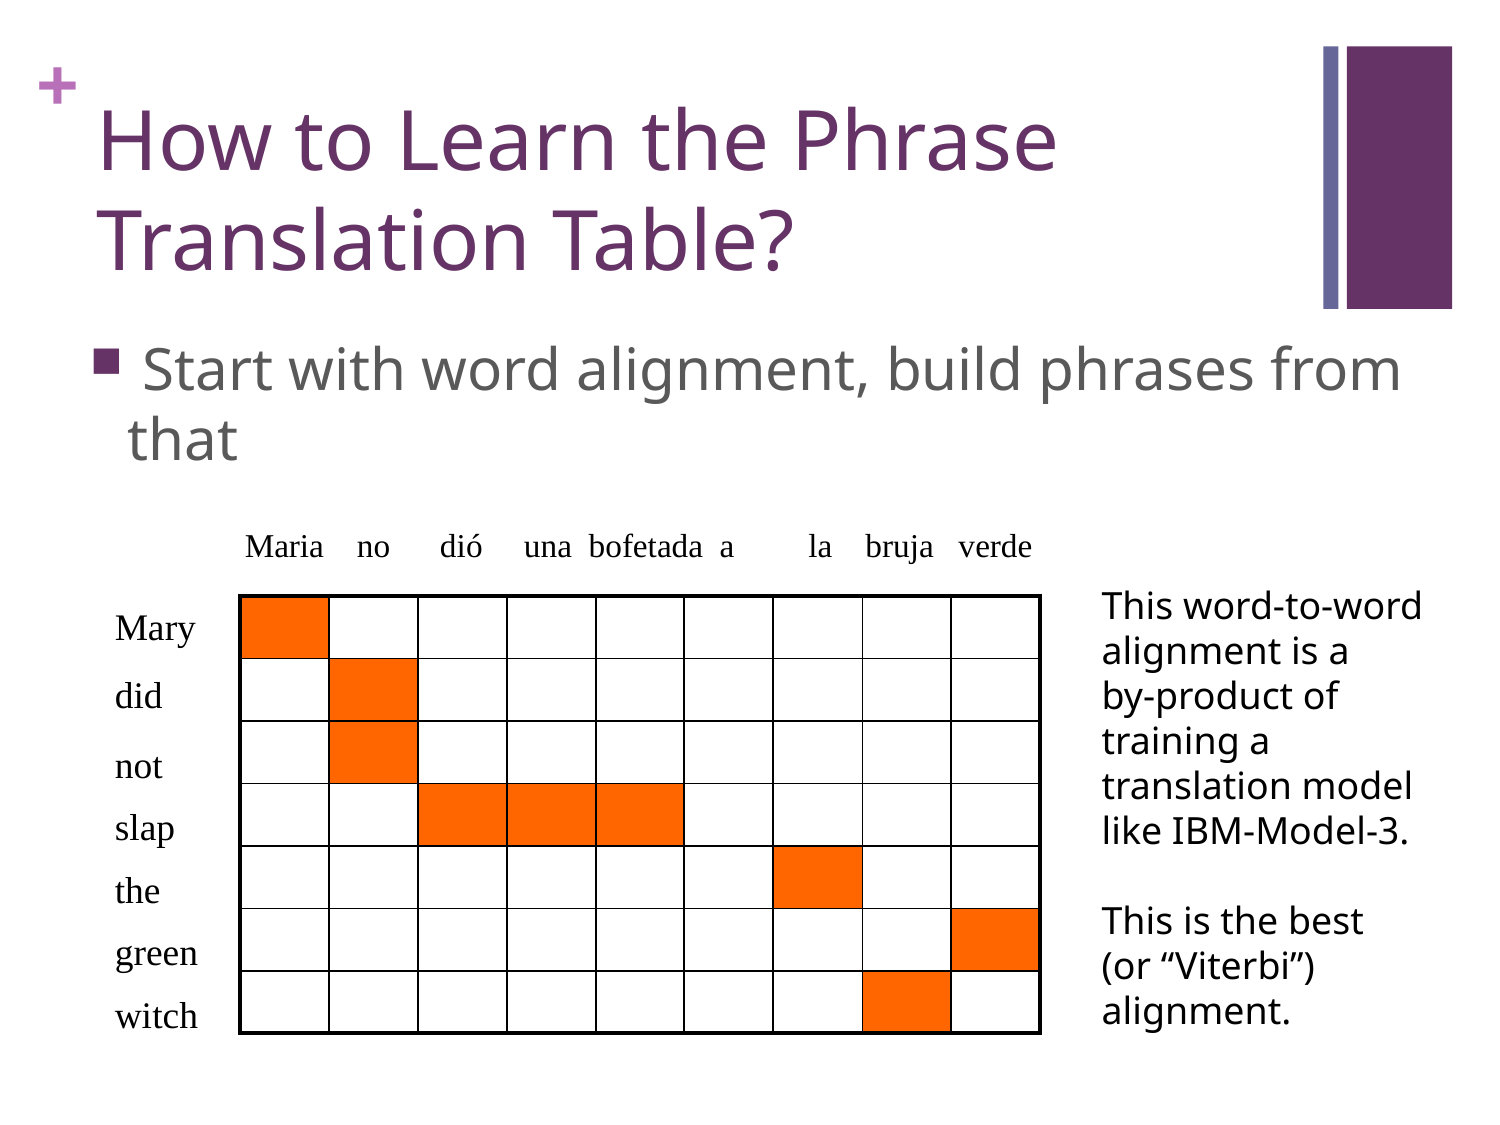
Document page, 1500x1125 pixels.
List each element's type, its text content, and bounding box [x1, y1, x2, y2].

table_cell [508, 722, 595, 783]
table_cell [330, 722, 417, 783]
table_cell [419, 909, 506, 970]
table_cell [863, 847, 950, 908]
table_cell [597, 784, 683, 845]
table_cell [242, 784, 328, 845]
table_header [597, 598, 683, 658]
table_cell [419, 847, 506, 908]
table_header [419, 598, 506, 658]
table_cell [863, 659, 950, 720]
table_cell [774, 972, 862, 1031]
table_header [774, 598, 862, 658]
table_cell [952, 847, 1038, 908]
table_cell [419, 972, 506, 1031]
table_header [330, 598, 417, 658]
table_cell [597, 972, 683, 1031]
table_cell [242, 847, 328, 908]
table_cell [685, 784, 772, 845]
table_header [952, 598, 1038, 658]
table_cell [242, 972, 328, 1031]
table_cell [863, 722, 950, 783]
table_cell [242, 659, 328, 720]
table_cell [508, 847, 595, 908]
table_cell [863, 784, 950, 845]
table_cell [330, 784, 417, 845]
table_cell [242, 909, 328, 970]
table_cell [419, 722, 506, 783]
table_cell [330, 847, 417, 908]
text_box Maria no dió una bofetada a la bruja verde [229, 516, 1049, 572]
table_cell [419, 659, 506, 720]
table_cell [952, 722, 1038, 783]
table_cell [508, 972, 595, 1031]
text_box This word-to-word alignment is a by-product of training a translation model like IBM-Model-3. This is the best (or “Viterbi”) alignment. [1086, 574, 1439, 1040]
table_cell [952, 659, 1038, 720]
table_cell [242, 722, 328, 783]
table_cell [685, 722, 772, 783]
table_cell [330, 972, 417, 1031]
table_header [685, 598, 772, 658]
table_cell [597, 659, 683, 720]
text_box Mary did not slap the green witch [100, 596, 214, 1044]
table_header [863, 598, 950, 658]
table_cell [685, 659, 772, 720]
table_cell [774, 847, 862, 908]
table_cell [863, 909, 950, 970]
table_cell [774, 909, 862, 970]
table_cell [508, 659, 595, 720]
table_cell [330, 909, 417, 970]
list Start with word alignment, build phrases from that [75, 324, 1463, 563]
table_cell [774, 659, 862, 720]
table_cell [952, 972, 1038, 1031]
table_cell [774, 784, 862, 845]
table_cell [774, 722, 862, 783]
table_cell [597, 847, 683, 908]
table_cell [508, 909, 595, 970]
table_cell [685, 972, 772, 1031]
table_cell [330, 659, 417, 720]
title How to Learn the Phrase Translation Table? [81, 79, 1322, 263]
table_cell [419, 784, 506, 845]
table_header [242, 598, 328, 658]
table_cell [863, 972, 950, 1031]
table_cell [597, 909, 683, 970]
table_cell [597, 722, 683, 783]
table_header [508, 598, 595, 658]
table_cell [685, 909, 772, 970]
table_cell [685, 847, 772, 908]
table_cell [952, 909, 1038, 970]
table_cell [508, 784, 595, 845]
table_cell [952, 784, 1038, 845]
